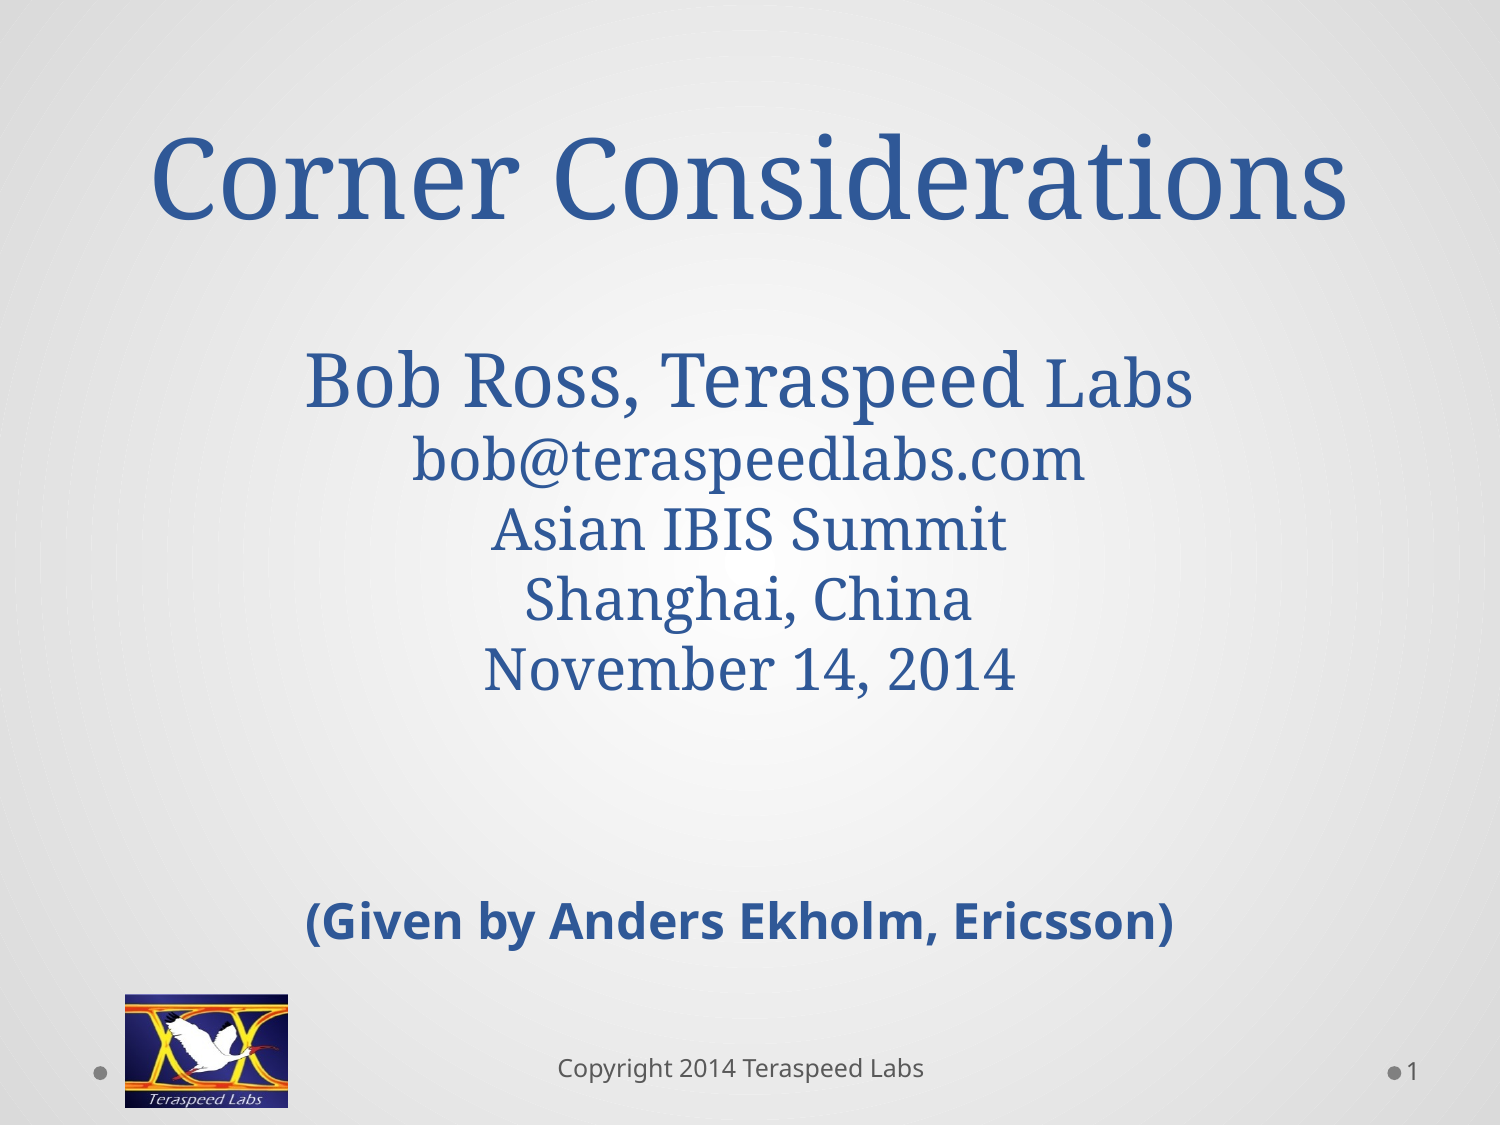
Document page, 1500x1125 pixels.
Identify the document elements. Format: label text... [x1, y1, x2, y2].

subtitle (Given by Anders Ekholm, Ericsson) [225, 812, 1275, 1013]
slide_number 1 [1401, 1042, 1494, 1103]
footer Copyright 2014 Teraspeed Labs [549, 1037, 1018, 1098]
picture [125, 994, 288, 1108]
title Corner Considerations Bob Ross, Teraspeed Labs bob@teraspeedlabs.com Asian IBIS Summit Shanghai, China November 14, 2014 [112, 99, 1388, 800]
